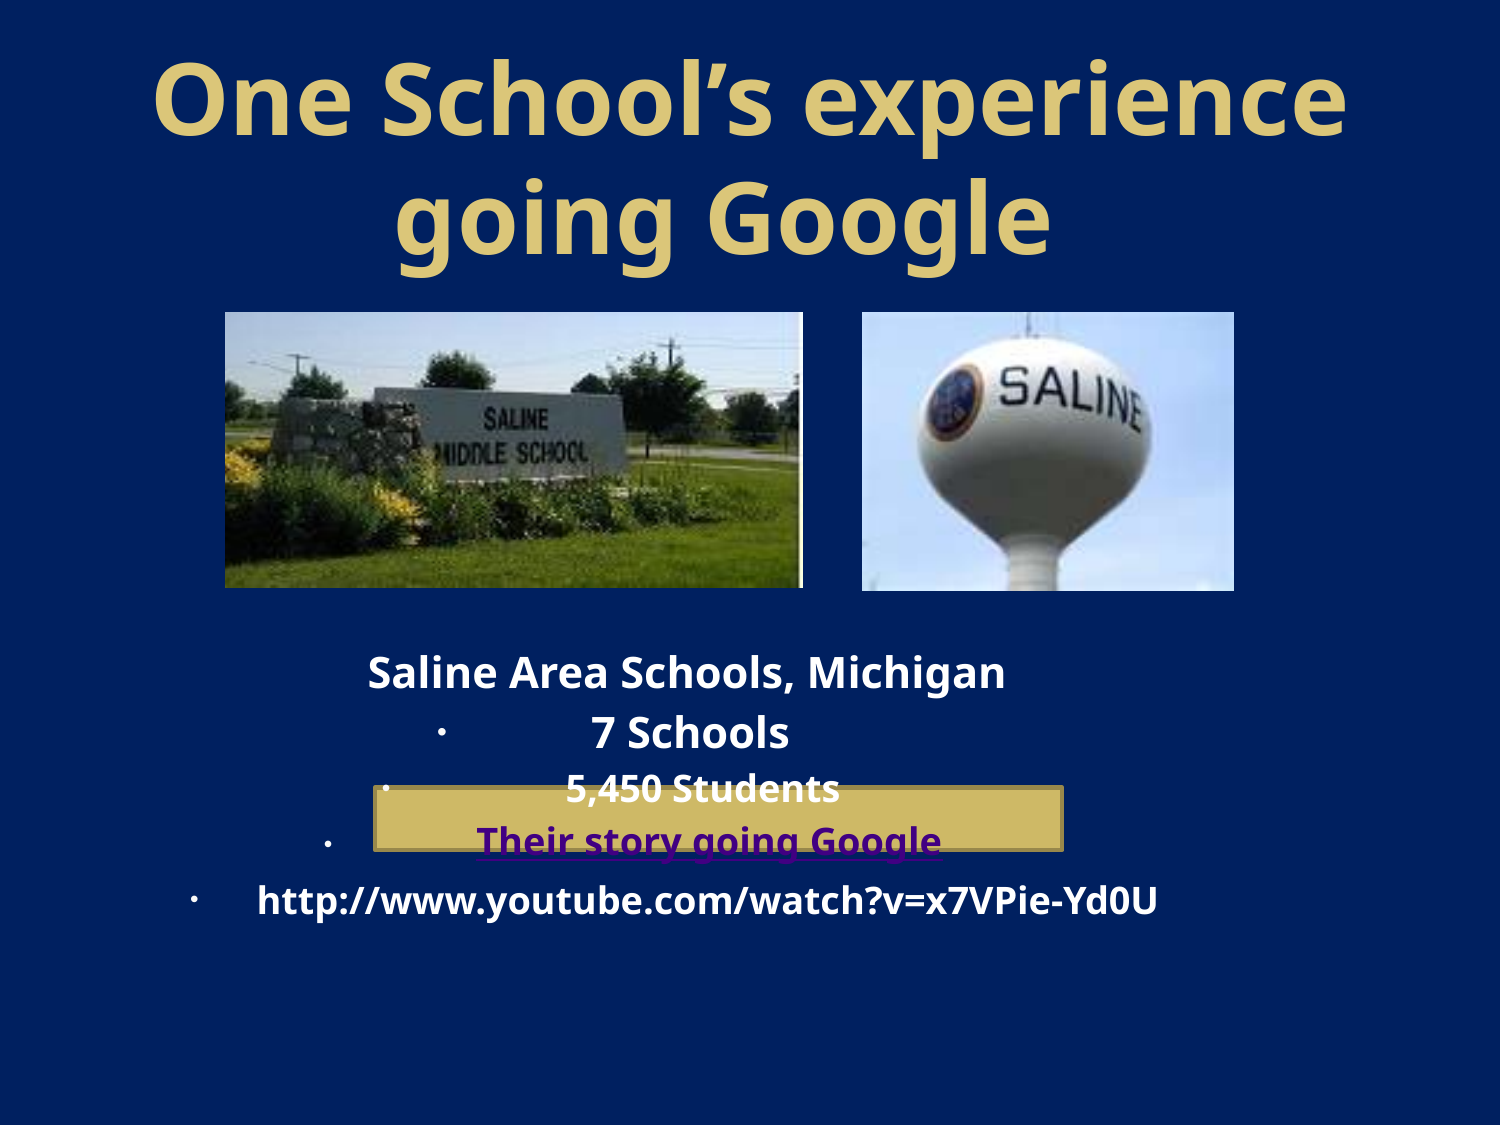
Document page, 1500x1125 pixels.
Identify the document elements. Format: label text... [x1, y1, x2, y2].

picture [862, 312, 1234, 591]
picture [224, 312, 803, 588]
list Saline Area Schools, Michigan 7 Schools 5,450 Students Their story going Google http://www.youtube.com/watch?v=x7VPie-Yd0U [175, 637, 1188, 1013]
title One School’s experience going Google [0, 37, 1500, 275]
